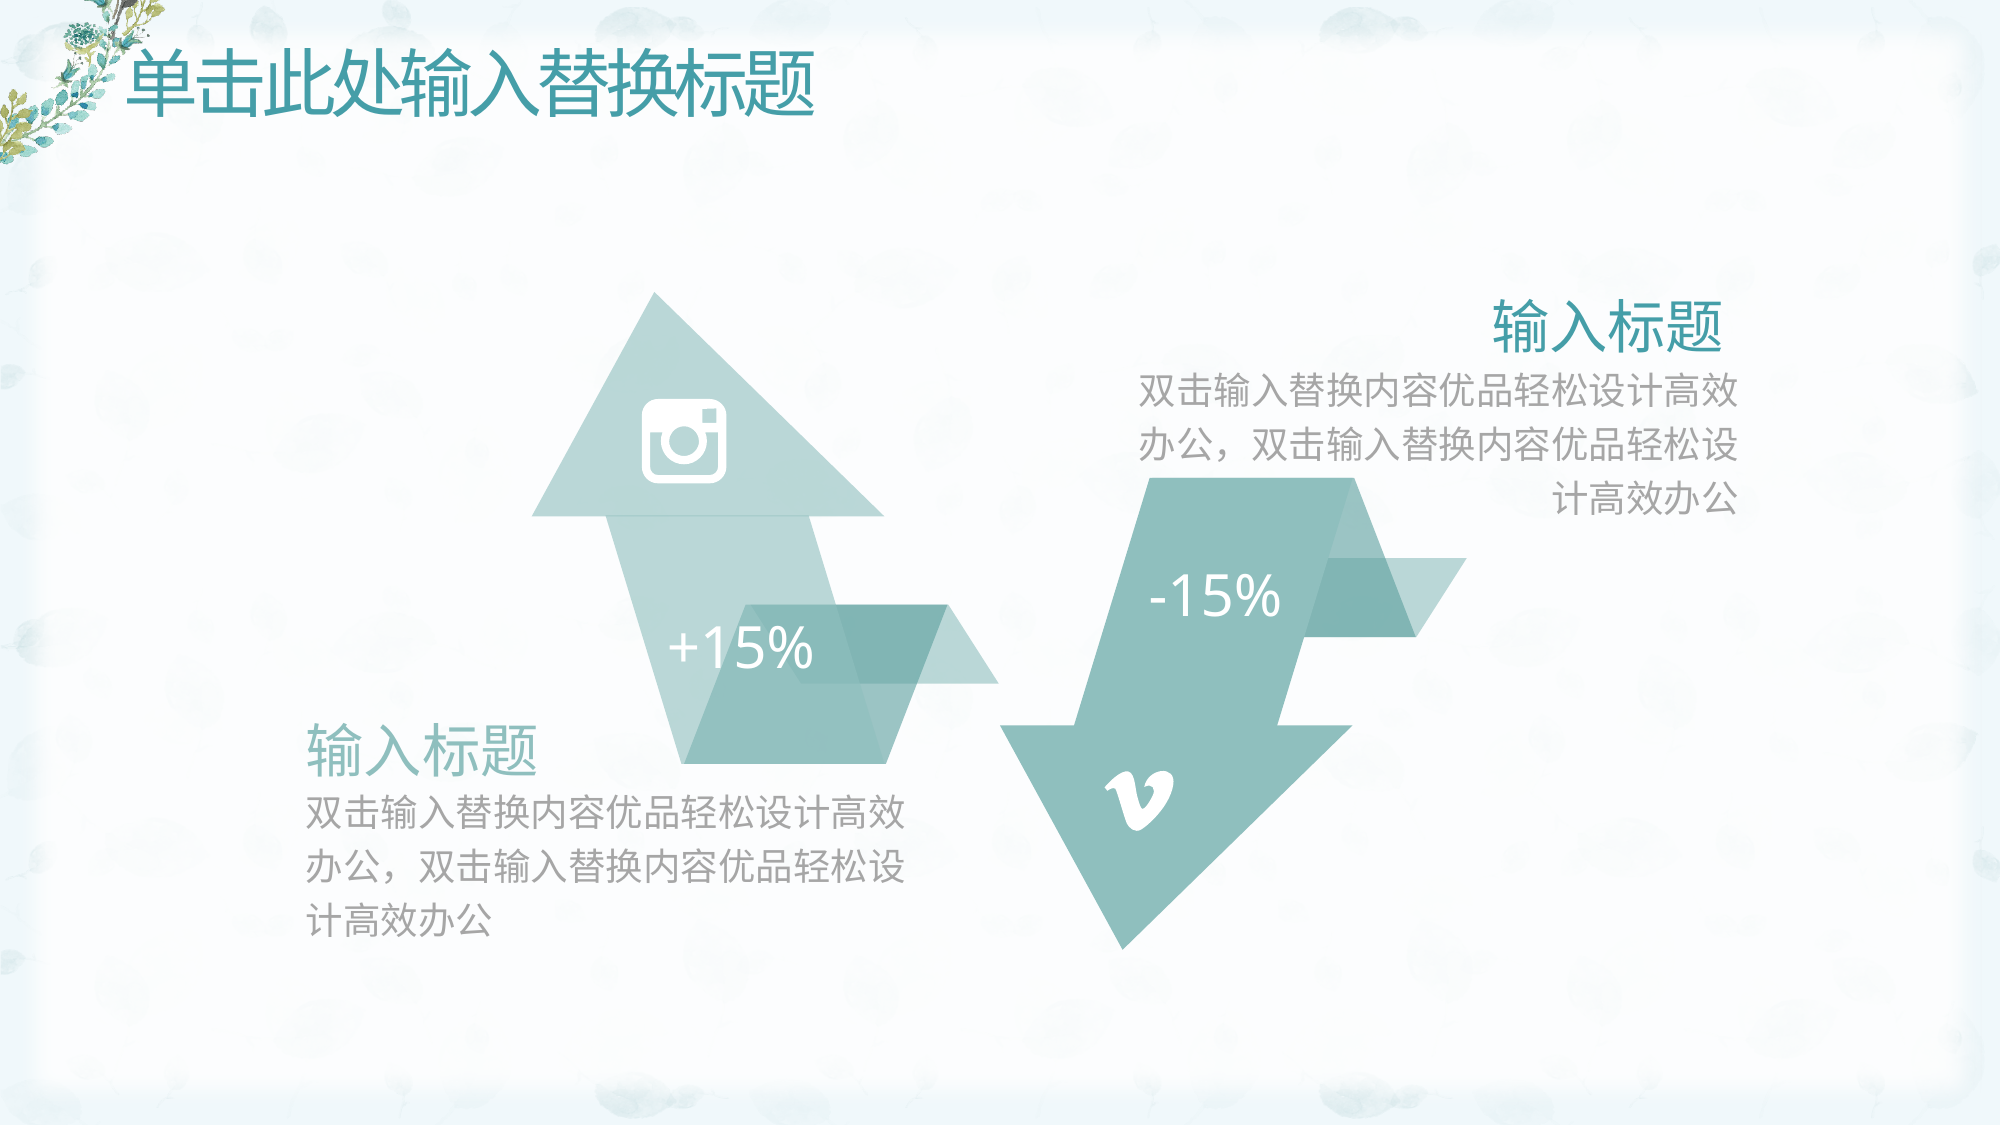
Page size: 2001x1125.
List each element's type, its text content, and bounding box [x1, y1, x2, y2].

text_box [918, 604, 999, 685]
text_box [702, 603, 950, 765]
picture [0, 0, 171, 191]
text_box 双击输入替换内容优品轻松设计高效办公，双击输入替换内容优品轻松设计高效办公 [1132, 357, 1739, 571]
text_box 输入标题 [1343, 294, 1739, 357]
text_box [1353, 571, 1418, 639]
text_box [999, 477, 1353, 950]
text_box [1392, 571, 1460, 637]
text_box 双击输入替换内容优品轻松设计高效办公，双击输入替换内容优品轻松设计高效办公 [305, 780, 912, 993]
text_box 输入标题 [305, 717, 702, 780]
title 单击此处输入替换标题 [109, 38, 1834, 136]
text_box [531, 291, 885, 764]
